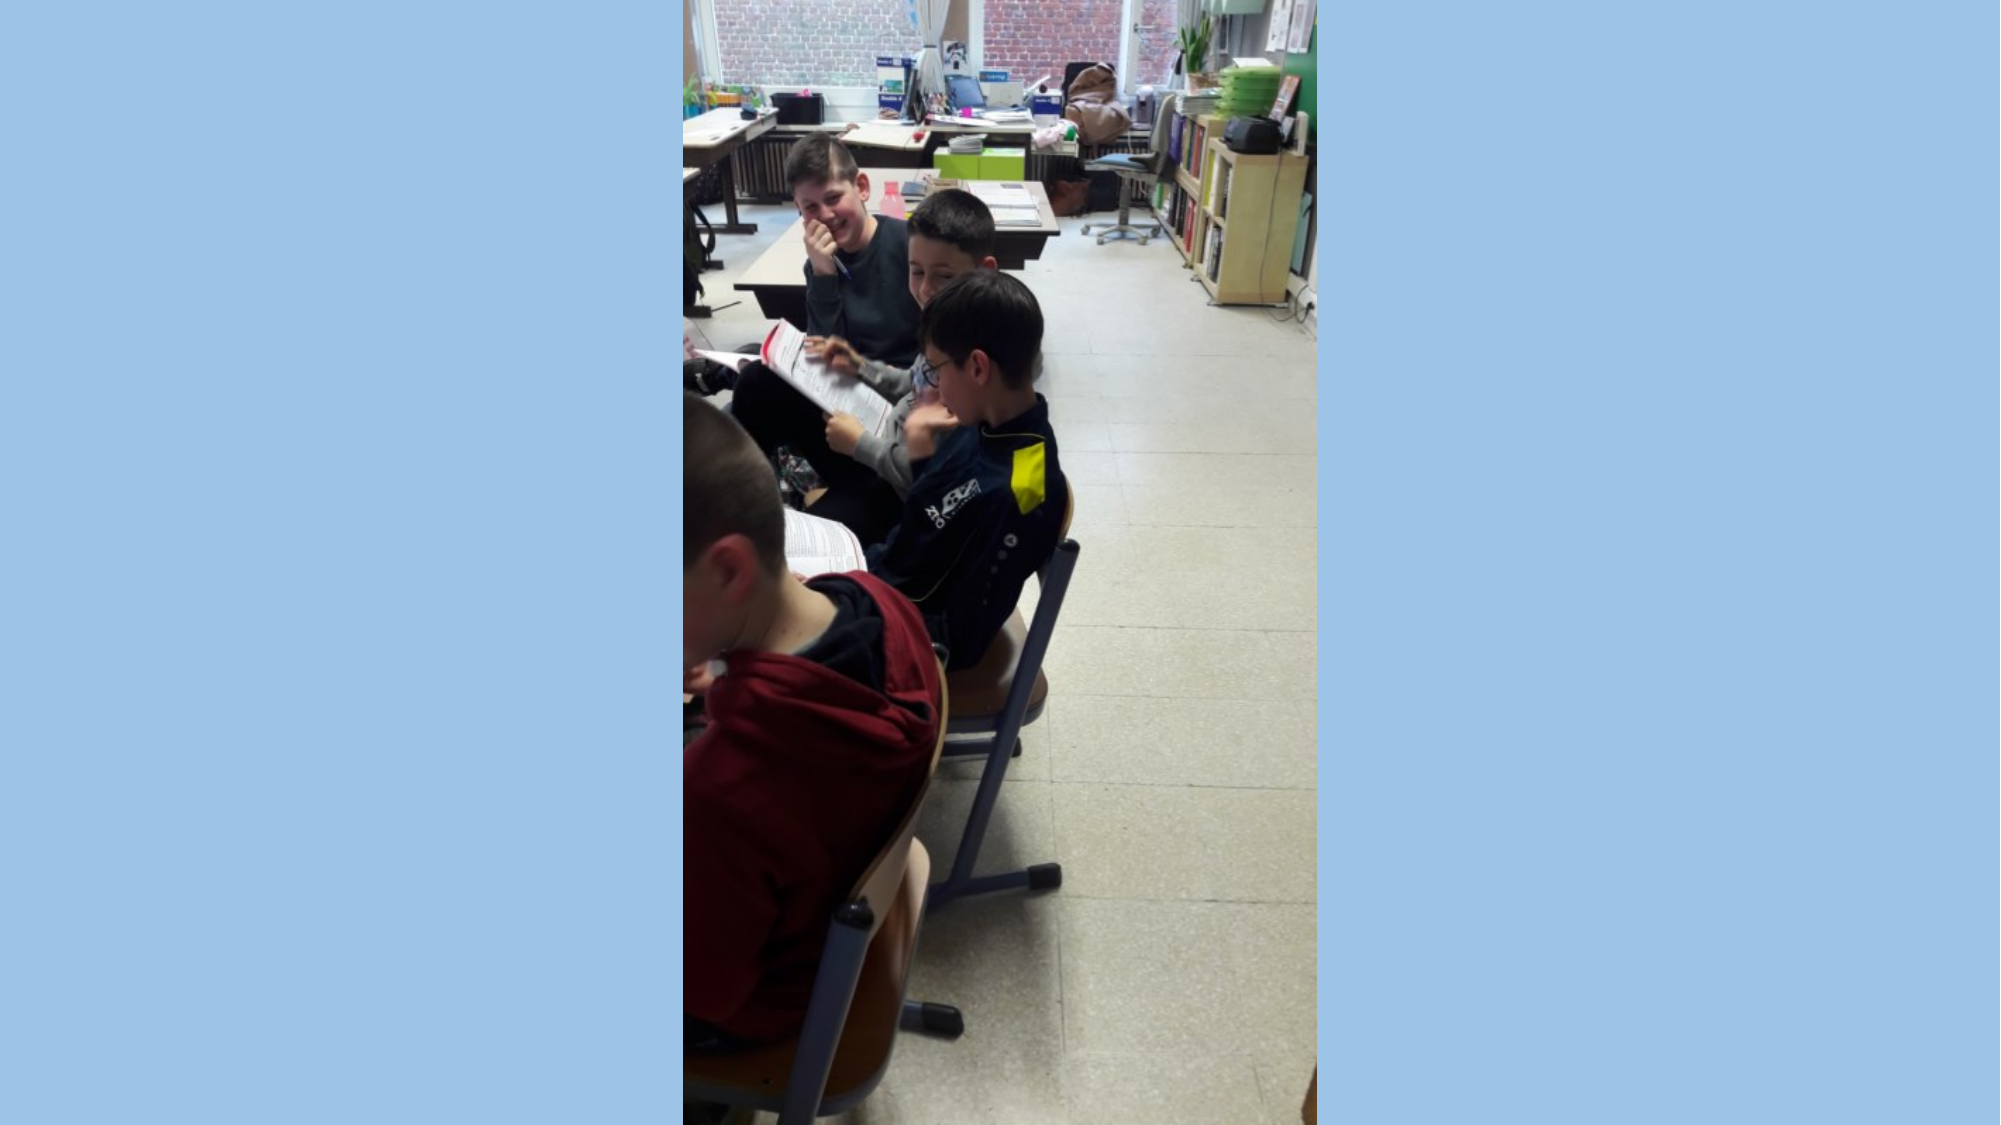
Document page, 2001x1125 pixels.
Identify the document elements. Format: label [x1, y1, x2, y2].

picture [683, 0, 1317, 1125]
